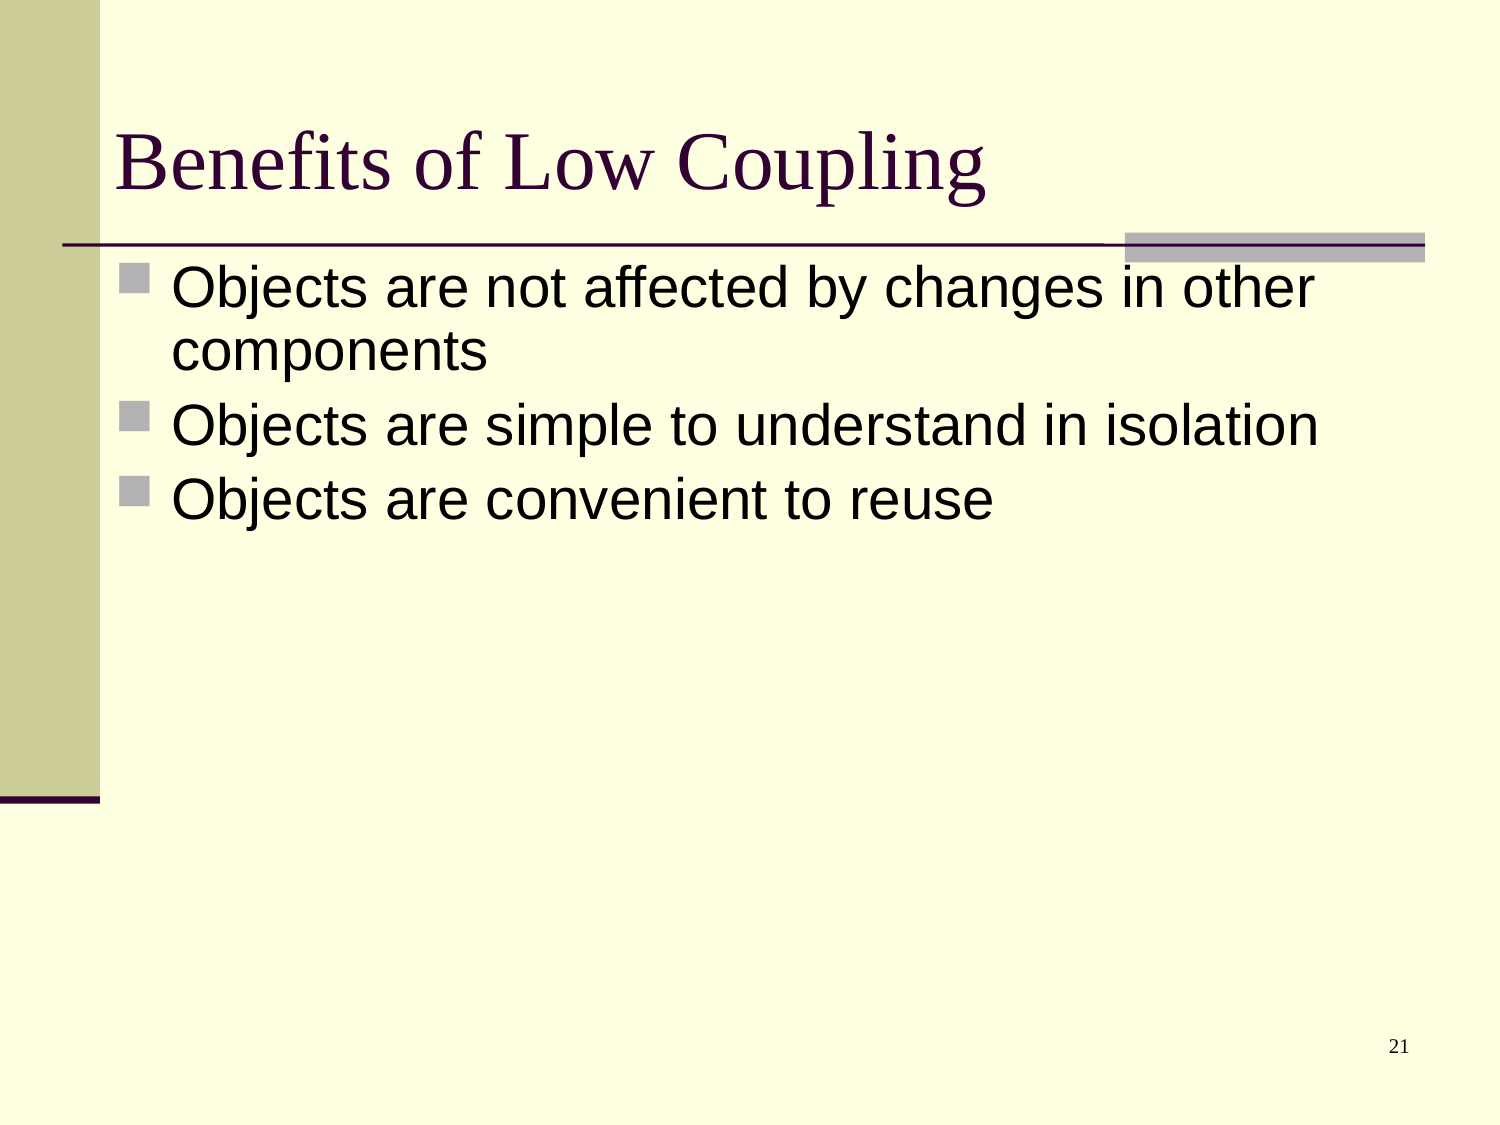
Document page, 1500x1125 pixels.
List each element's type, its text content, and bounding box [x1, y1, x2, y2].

slide_number 21 [1112, 1024, 1426, 1101]
list Objects are not affected by changes in other components Objects are simple to understand in isolation Objects are convenient to reuse [99, 249, 1376, 994]
title Benefits of Low Coupling [99, 62, 1376, 249]
